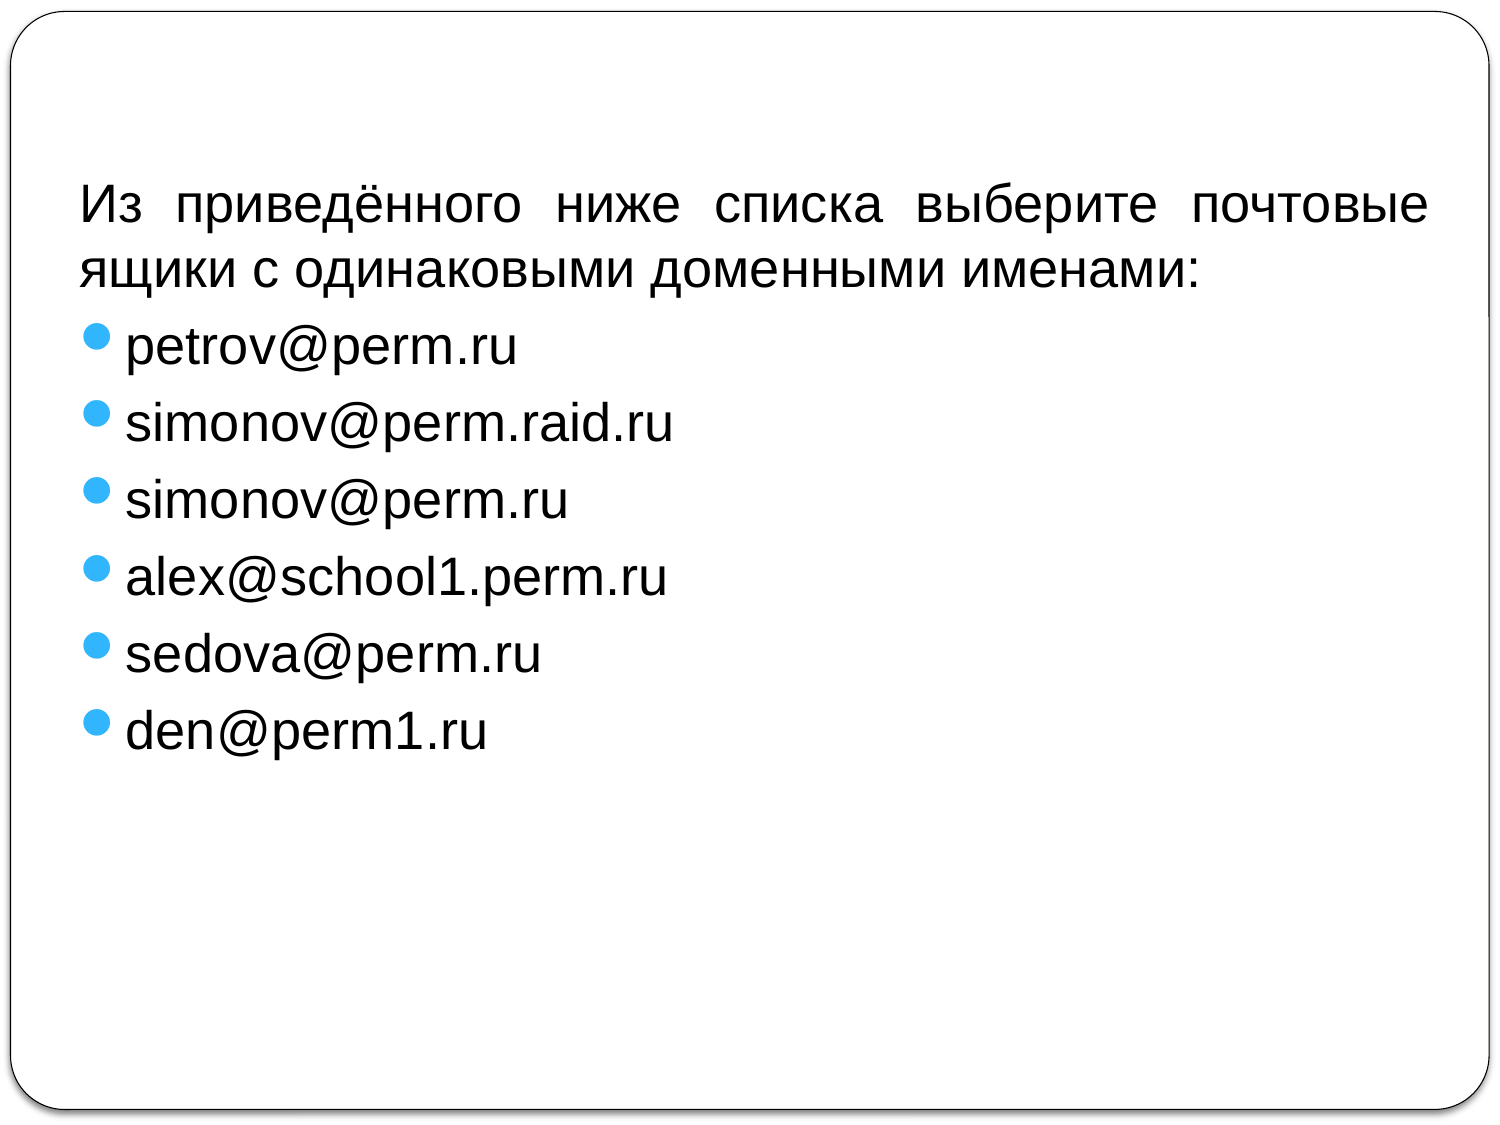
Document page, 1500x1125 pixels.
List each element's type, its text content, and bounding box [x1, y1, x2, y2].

list Из приведённого ниже списка выберите почтовые ящики с одинаковыми доменными именами: petrov@perm.ru simonov@perm.raid.ru simonov@perm.ru alex@school1.perm.ru sedova@perm.ru den@perm1.ru [64, 160, 1447, 911]
